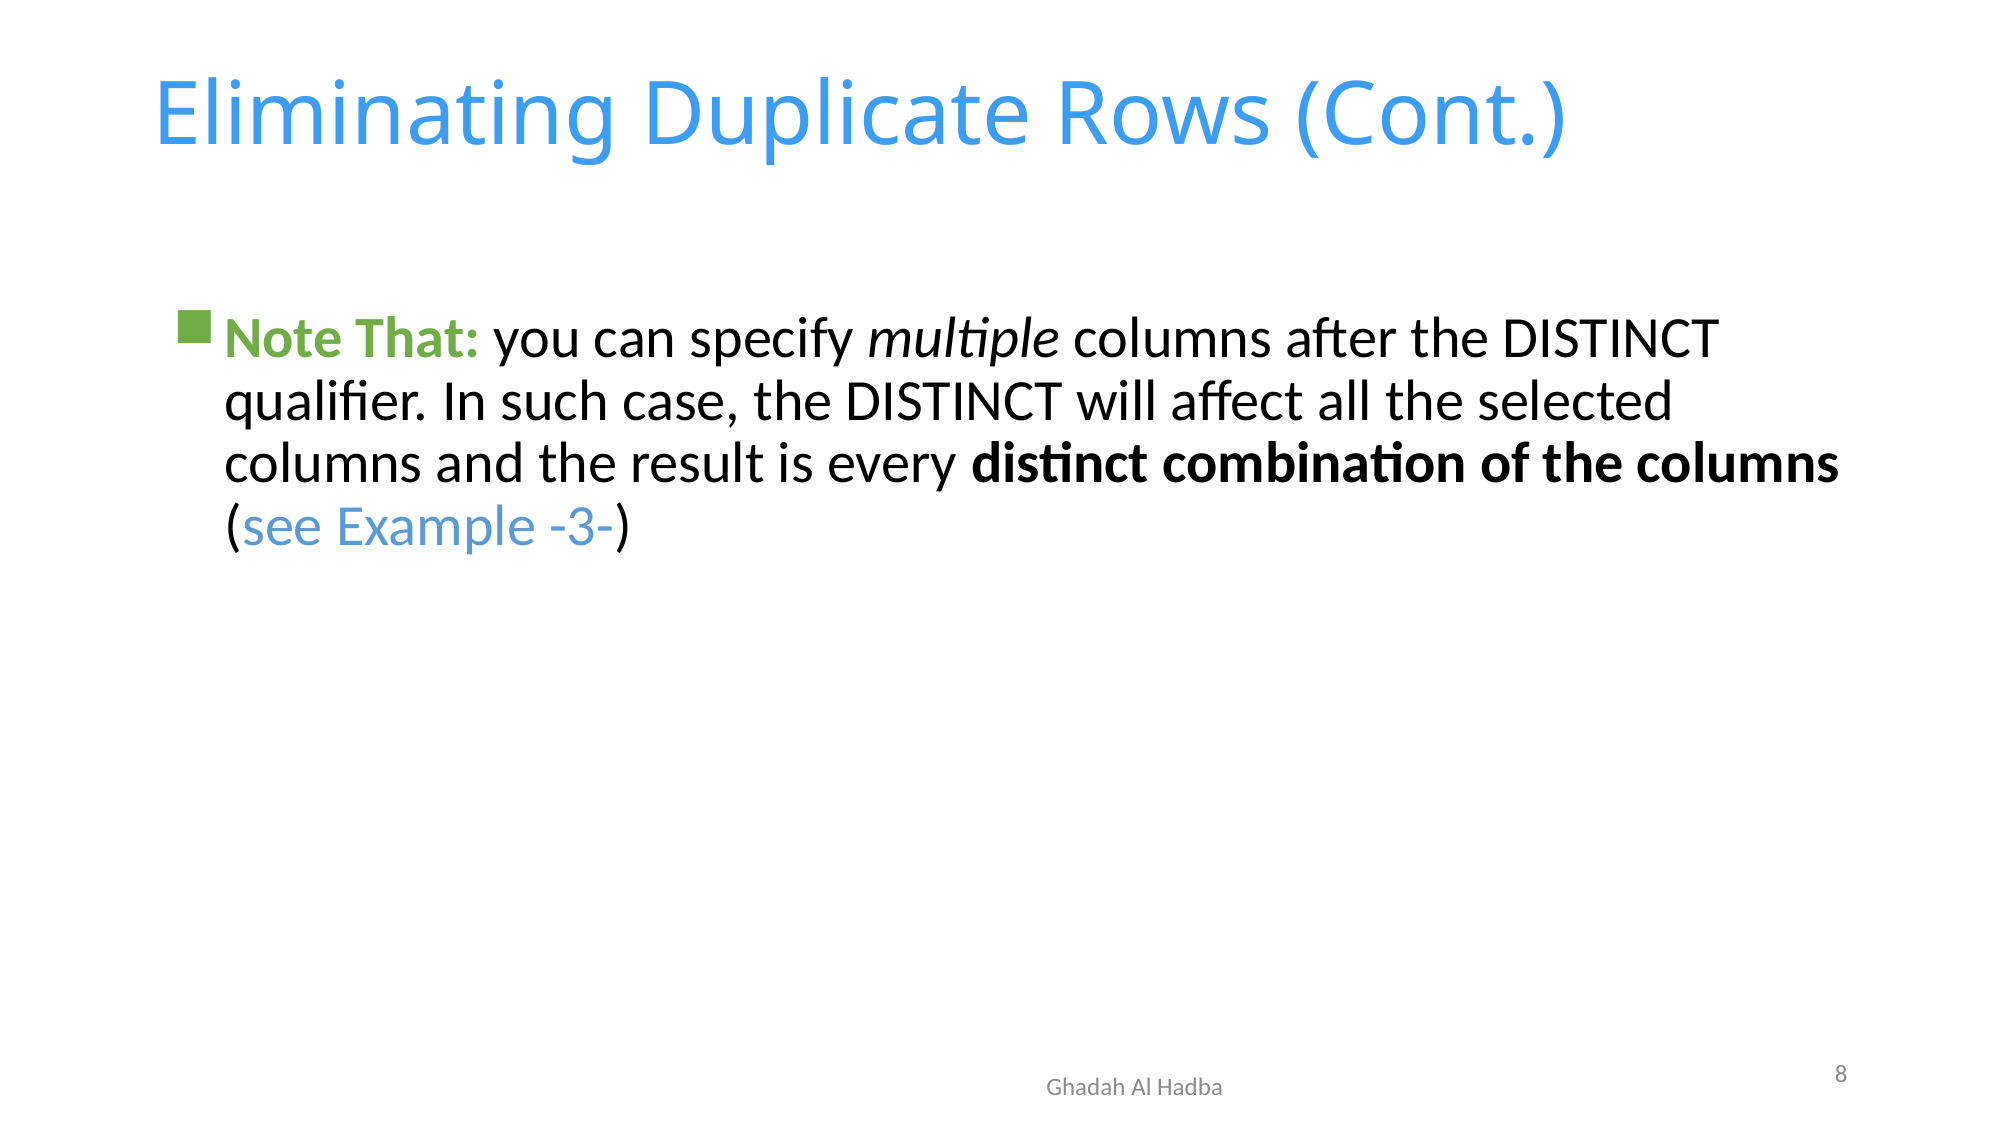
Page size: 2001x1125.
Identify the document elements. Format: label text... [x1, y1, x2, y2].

slide_number 8 [1412, 1042, 1863, 1103]
list Note That: you can specify multiple columns after the DISTINCT qualifier. In such case, the DISTINCT will affect all the selected columns and the result is every distinct combination of the columns (see Example -3-) [137, 299, 1863, 1014]
title Eliminating Duplicate Rows (Cont.) [137, 59, 1863, 278]
footer Ghadah Al Hadba [683, 1062, 1587, 1108]
